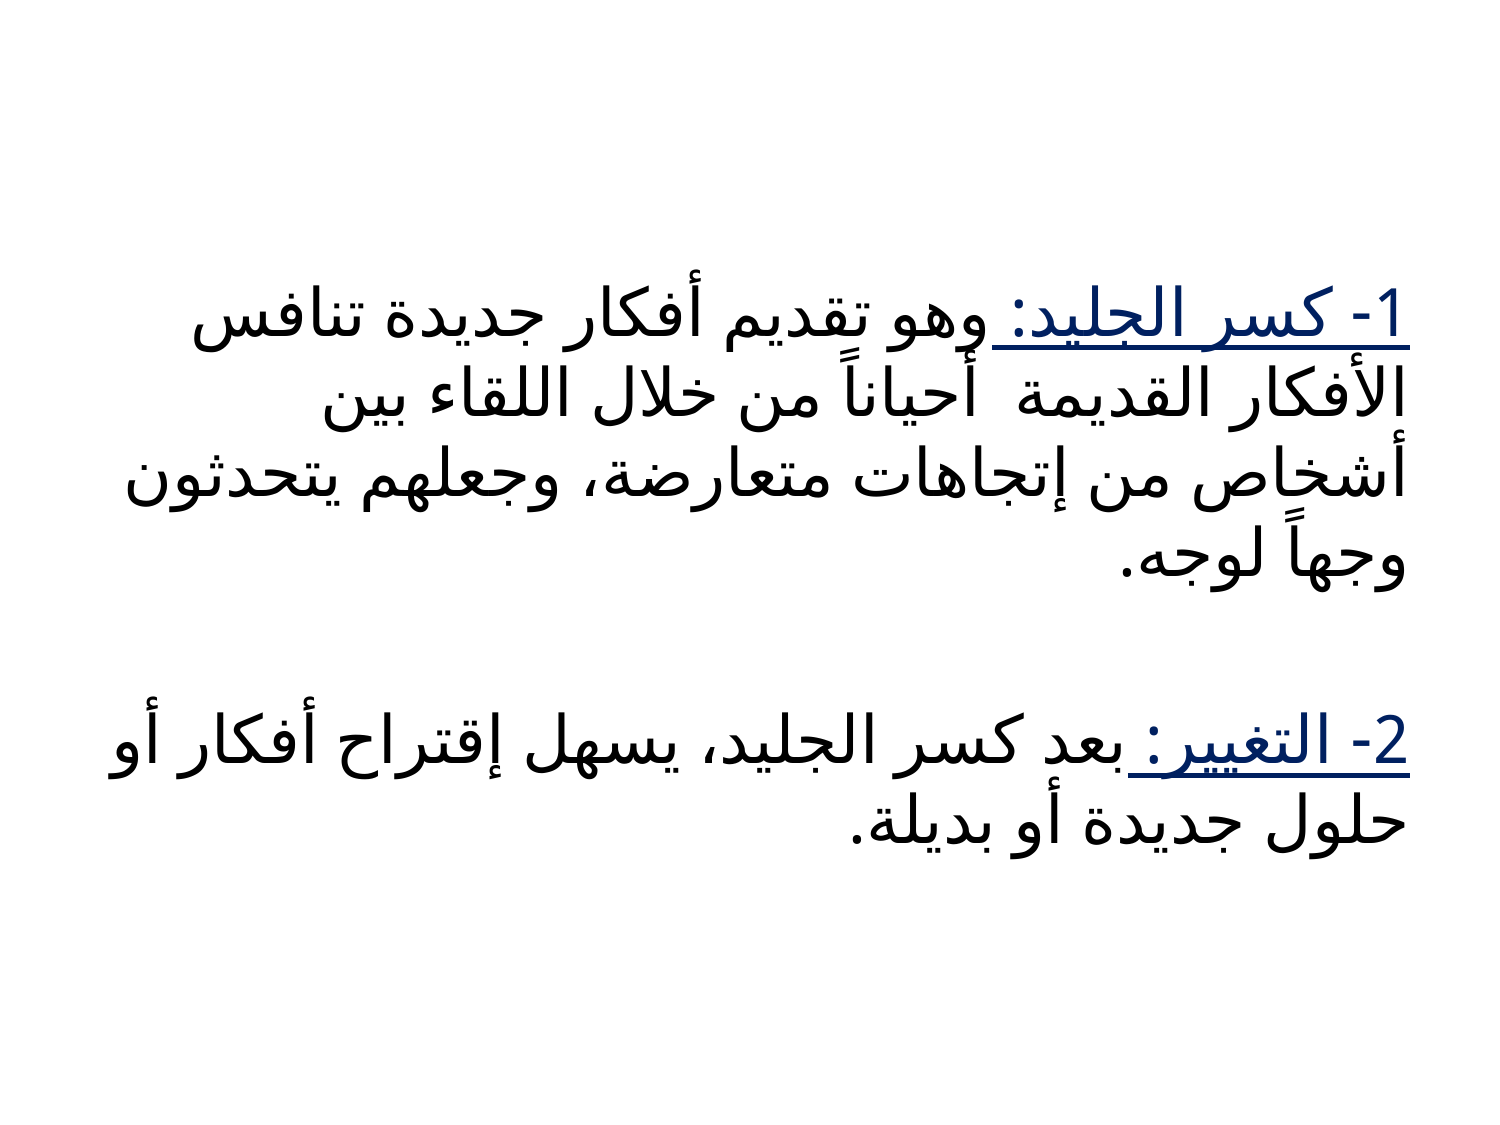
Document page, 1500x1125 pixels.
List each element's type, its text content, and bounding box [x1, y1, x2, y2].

list 1- كسر الجليد: وهو تقديم أفكار جديدة تنافس الأفكار القديمة أحياناً من خلال اللقاء بين أشخاص من إتجاهات متعارضة، وجعلهم يتحدثون وجهاً لوجه. 2- التغيير: بعد كسر الجليد، يسهل إقتراح أفكار أو حلول جديدة أو بديلة. [75, 262, 1425, 1005]
